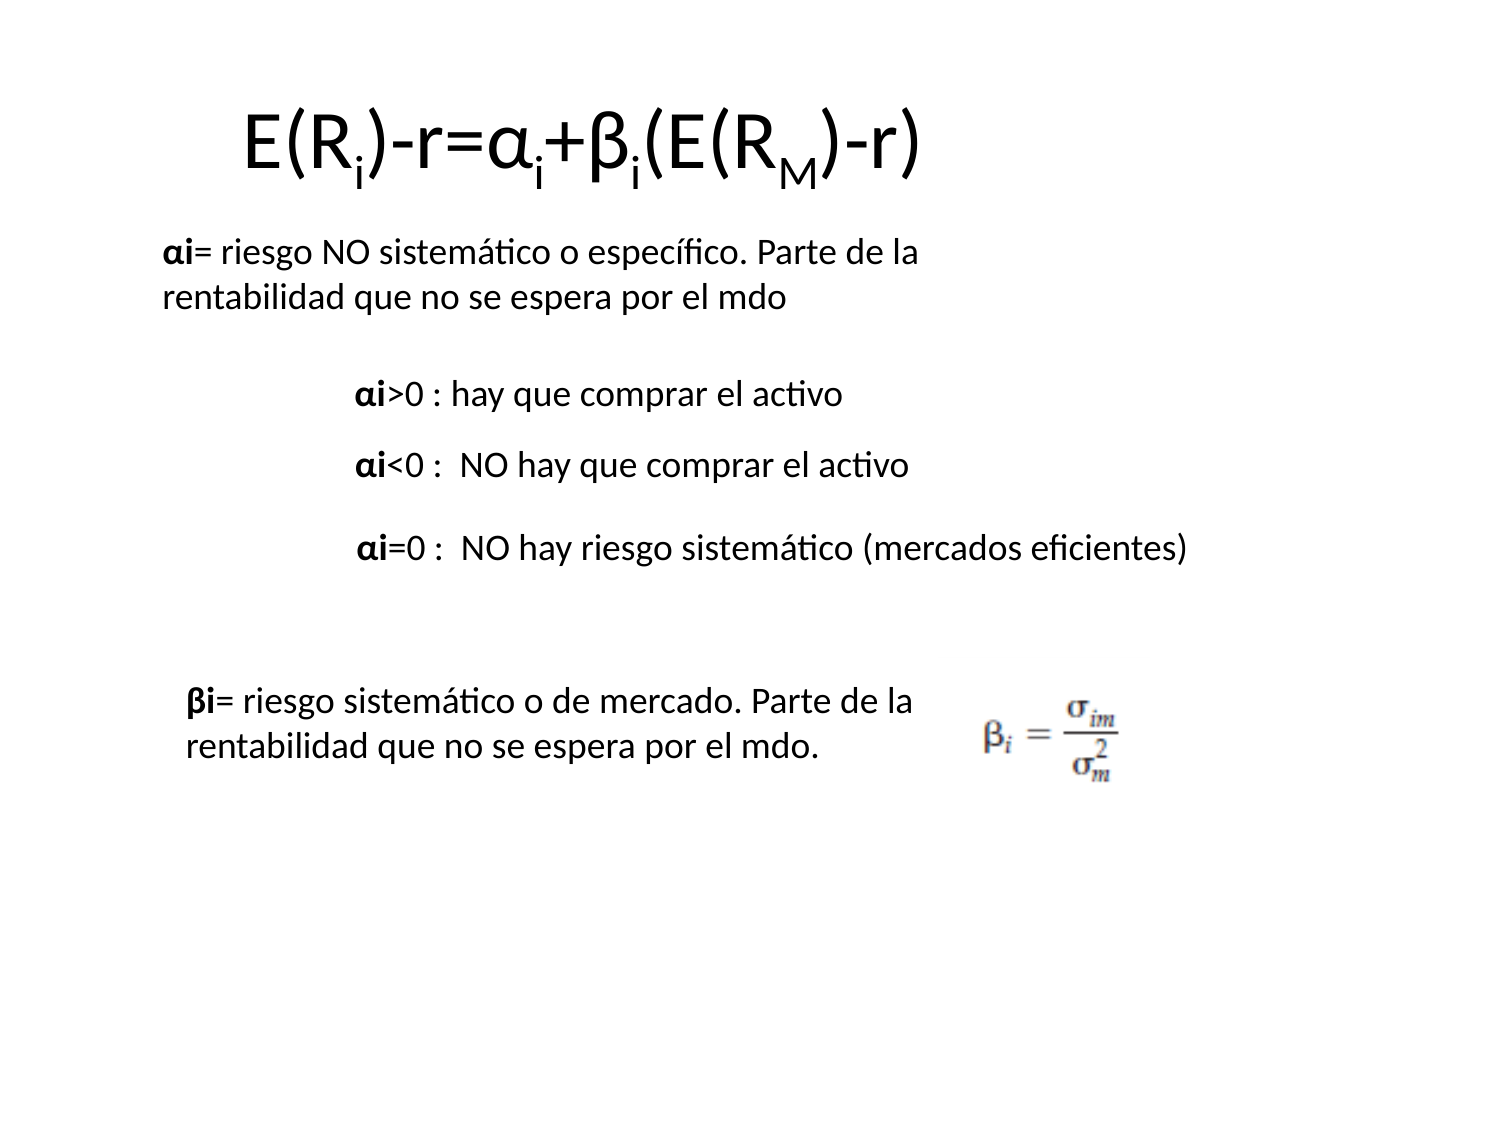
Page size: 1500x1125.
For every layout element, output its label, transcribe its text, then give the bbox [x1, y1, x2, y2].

text_box αi<0 : NO hay que comprar el activo [340, 432, 925, 493]
text_box αi=0 : NO hay riesgo sistemático (mercados eficientes) [341, 515, 1204, 575]
text_box αi>0 : hay que comprar el activo [339, 361, 859, 467]
picture [938, 656, 1150, 811]
text_box βi= riesgo sistemático o de mercado. Parte de la rentabilidad que no se espera por el mdo. [171, 668, 933, 774]
text_box E(Ri)-r=αi+βi(E(RM)-r) [227, 78, 939, 207]
text_box αi= riesgo NO sistemático o específico. Parte de la rentabilidad que no se espera por el mdo [147, 219, 1069, 325]
